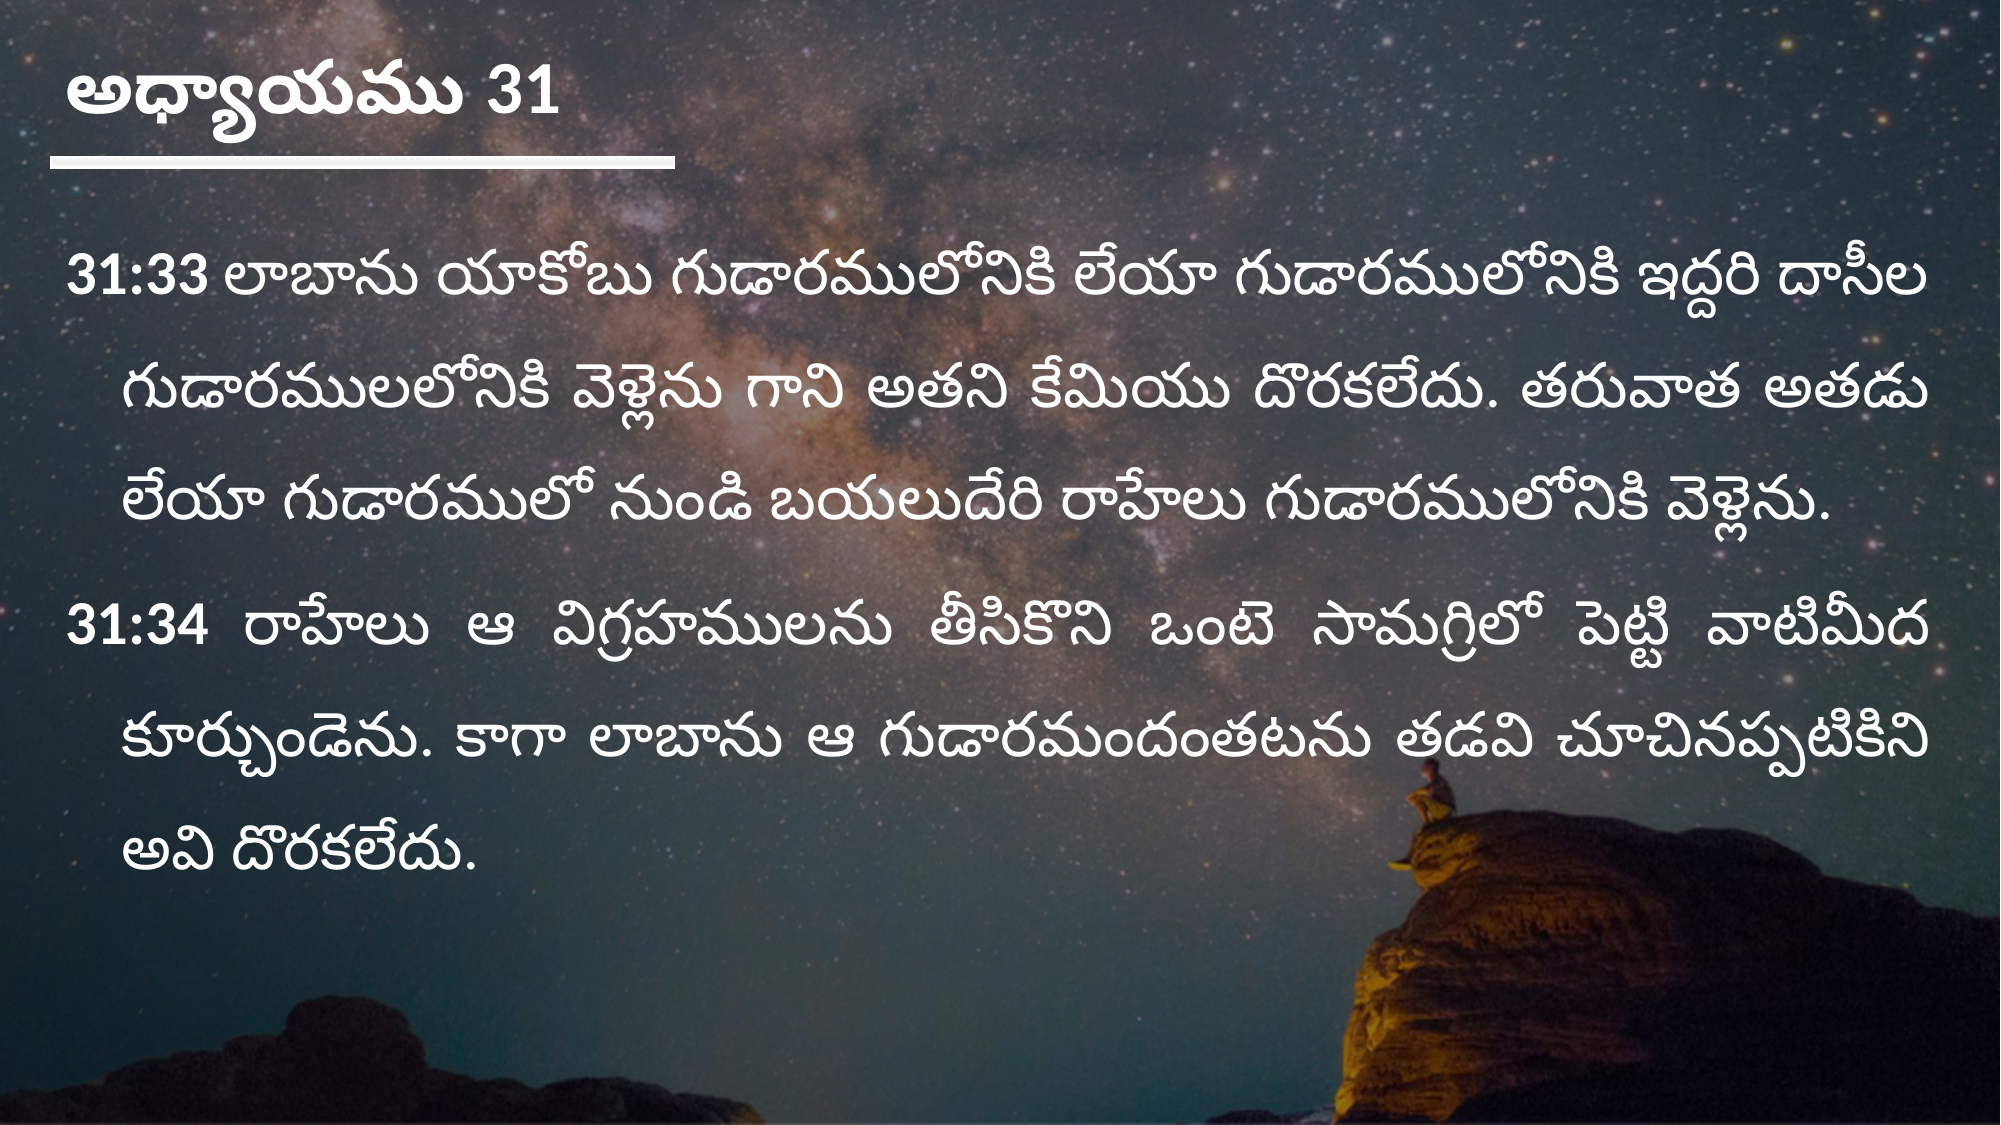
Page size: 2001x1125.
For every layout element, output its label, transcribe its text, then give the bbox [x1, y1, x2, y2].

picture [0, 0, 2000, 1125]
list 31:33 లాబాను యాకోబు గుడారములోనికి లేయా గుడారములోనికి ఇద్దరి దాసీల గుడారములలోనికి వెళ్లెను గాని అతని కేమియు దొరకలేదు. తరువాత అతడు లేయా గుడారములో నుండి బయలుదేరి రాహేలు గుడారములోనికి వెళ్లెను. 31:34 రాహేలు ఆ విగ్రహములను తీసికొని ఒంటె సామగ్రిలో పెట్టి వాటిమీద కూర్చుండెను. కాగా లాబాను ఆ గుడారమందంతటను తడవి చూచినప్పటికిని అవి దొరకలేదు. [50, 187, 1946, 1063]
title అధ్యాయము 31 [50, 0, 1925, 167]
